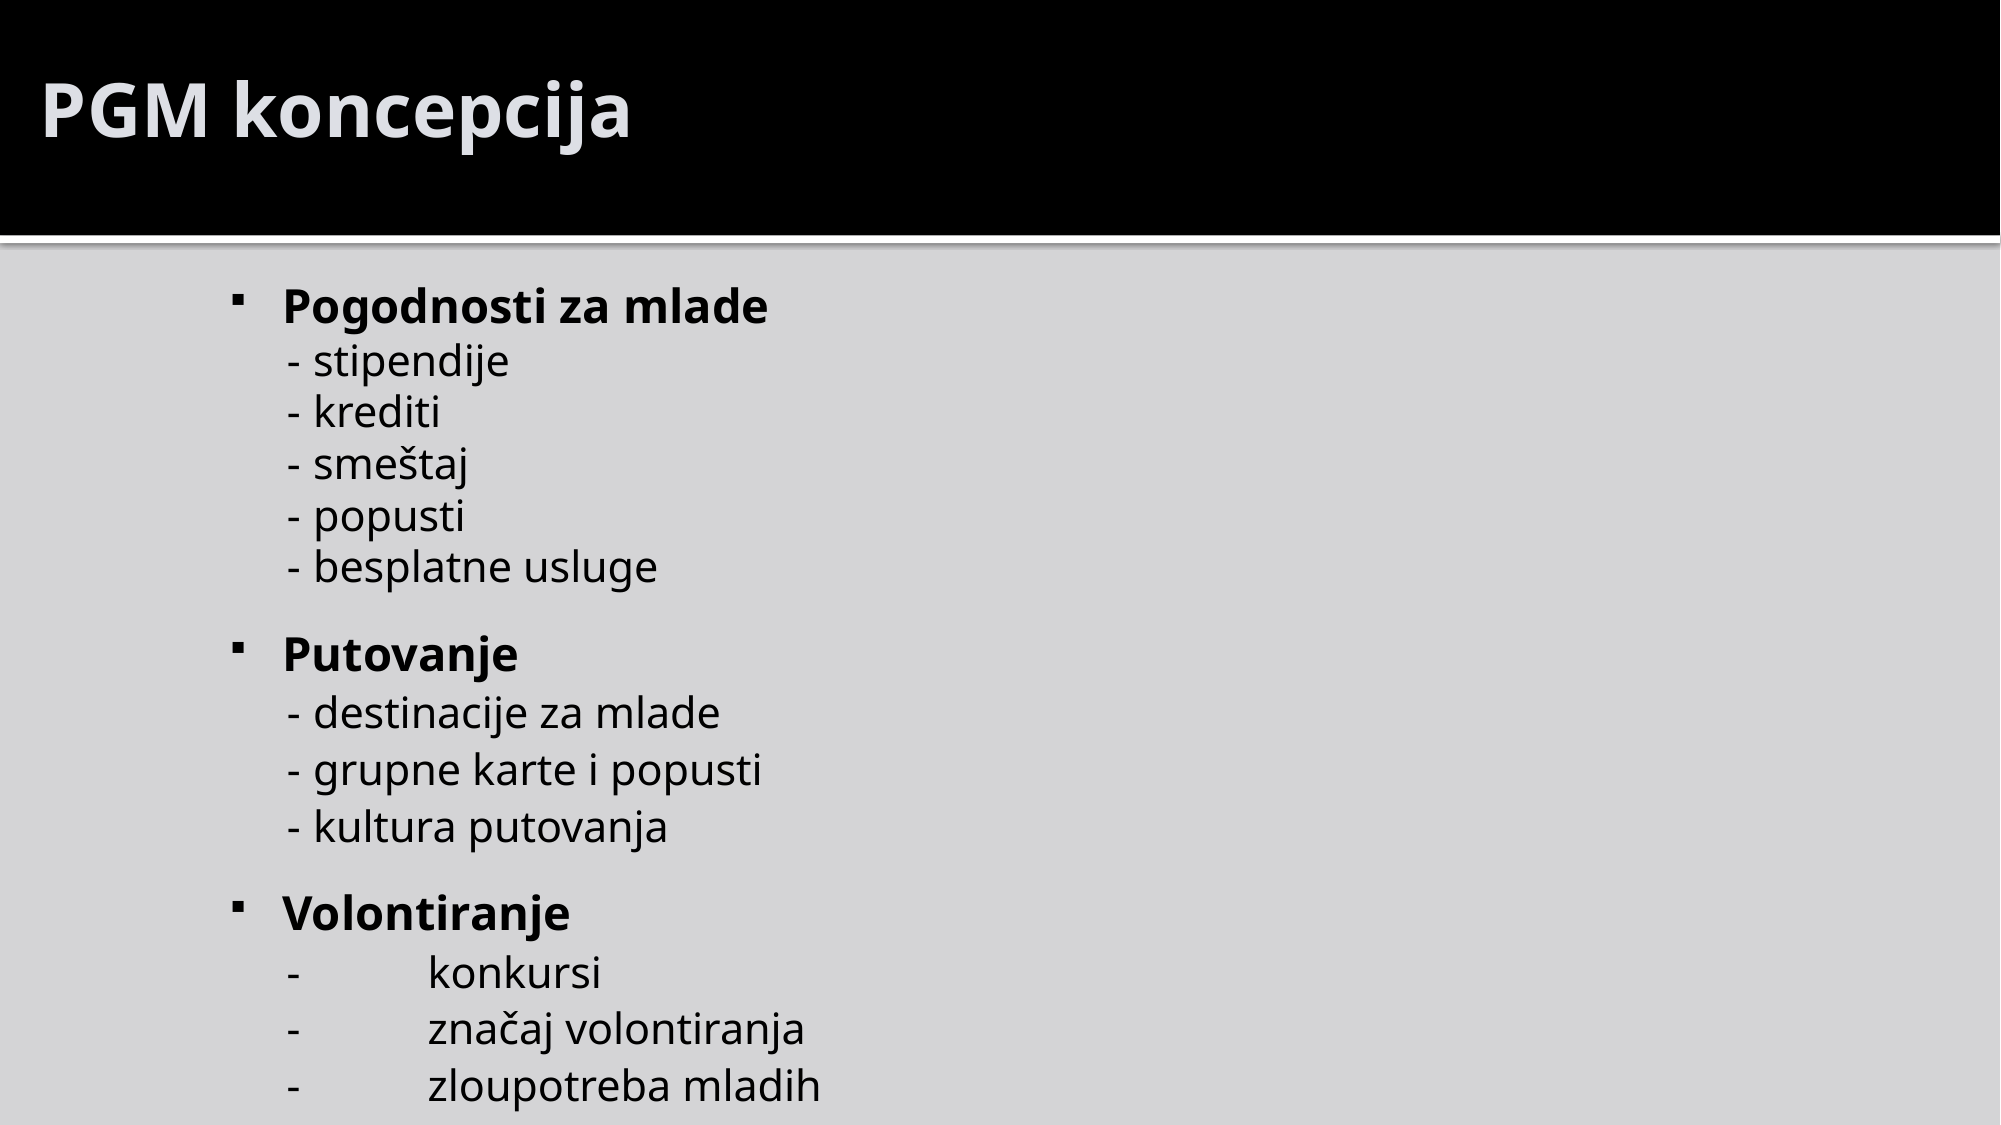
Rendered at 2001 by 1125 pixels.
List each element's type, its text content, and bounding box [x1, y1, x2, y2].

text_box PGM koncepcija [24, 62, 1663, 200]
list Pogodnosti za mlade - stipendije - krediti - smeštaj - popusti - besplatne usluge Putovanje - destinacije za mlade - grupne karte i popusti - kultura putovanja Volontiranje - konkursi - značaj volontiranja - zloupotreba mladih [125, 237, 1725, 1125]
